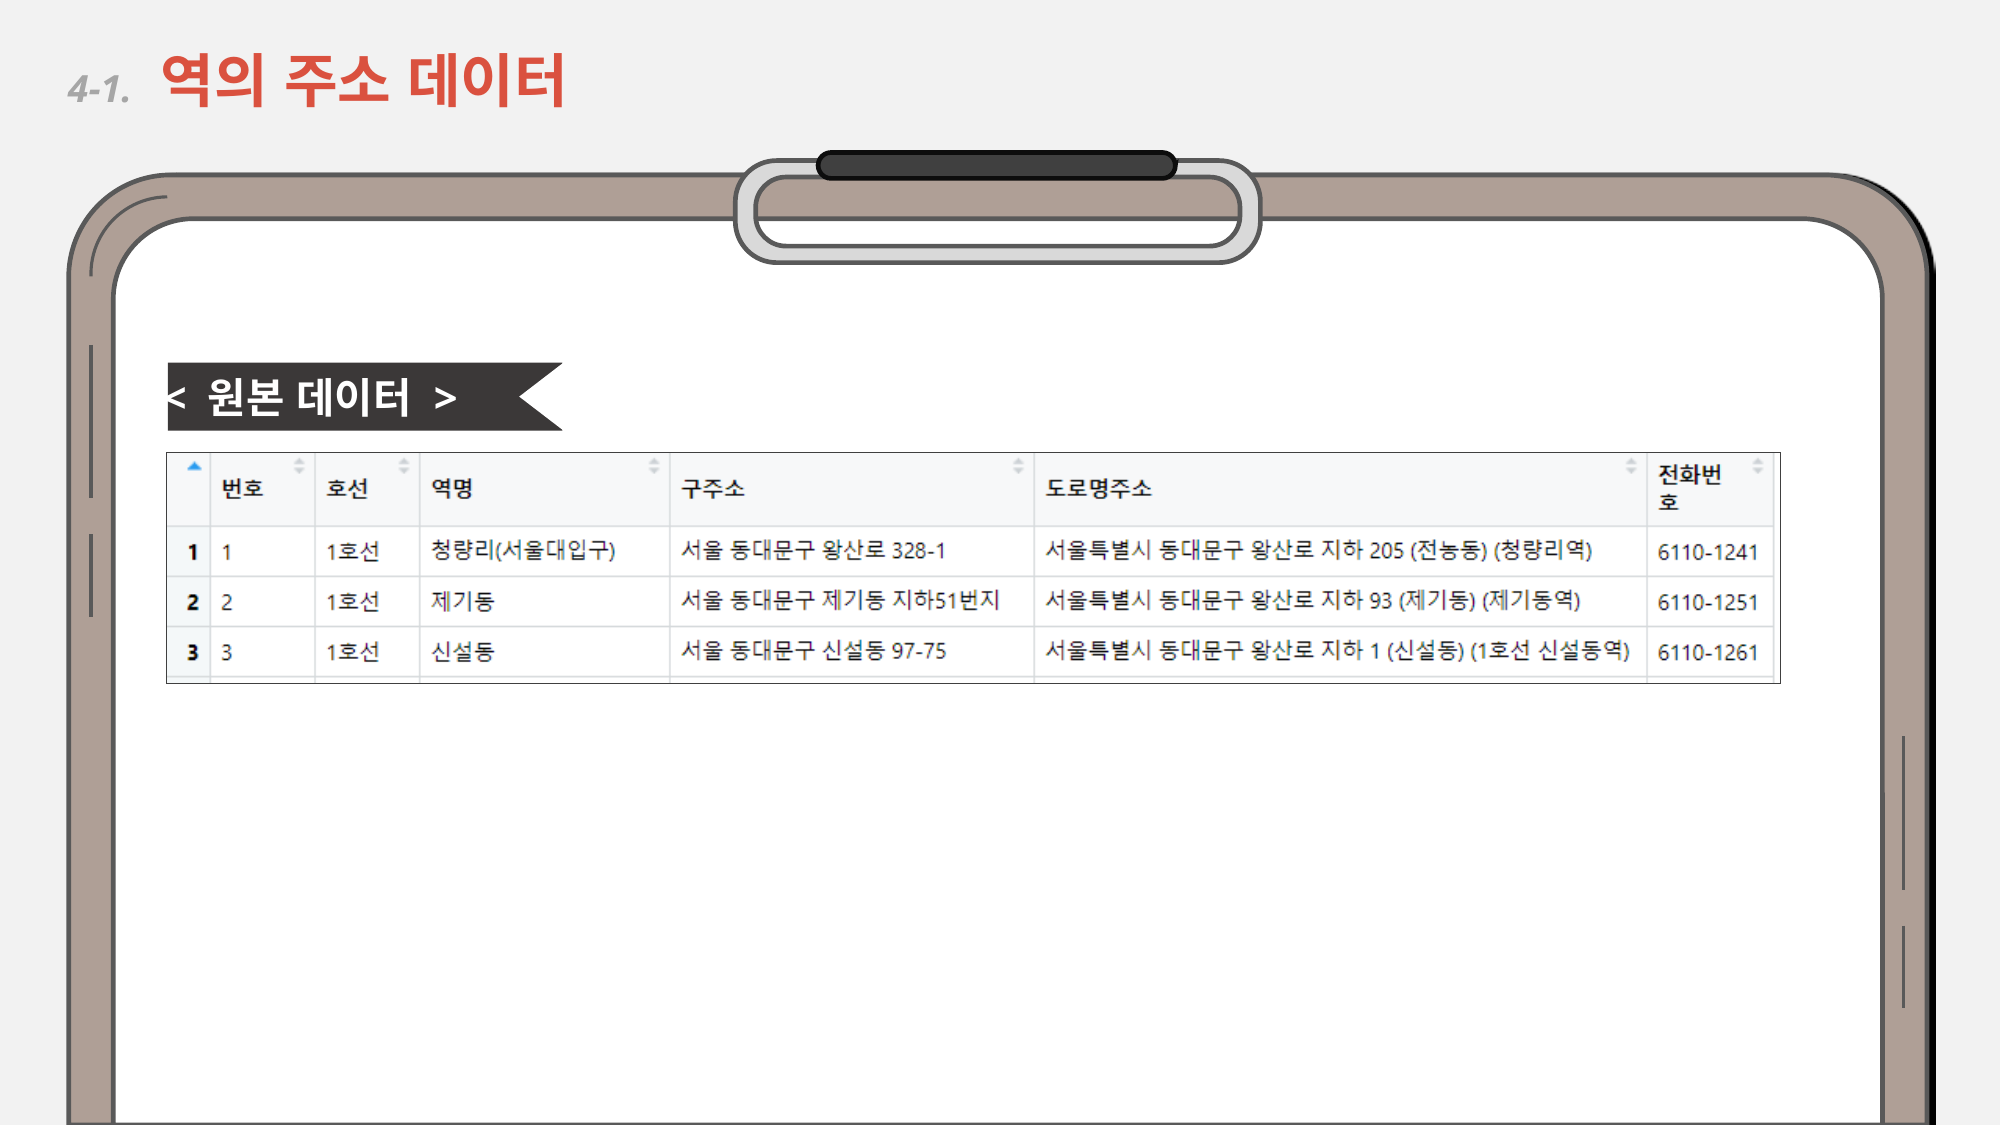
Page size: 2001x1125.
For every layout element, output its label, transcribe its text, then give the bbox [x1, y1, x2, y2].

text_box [167, 362, 564, 431]
text_box 4-1. 역의 주소 데이터 [53, 1, 1060, 122]
picture [166, 452, 1781, 684]
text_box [68, 152, 1928, 1125]
